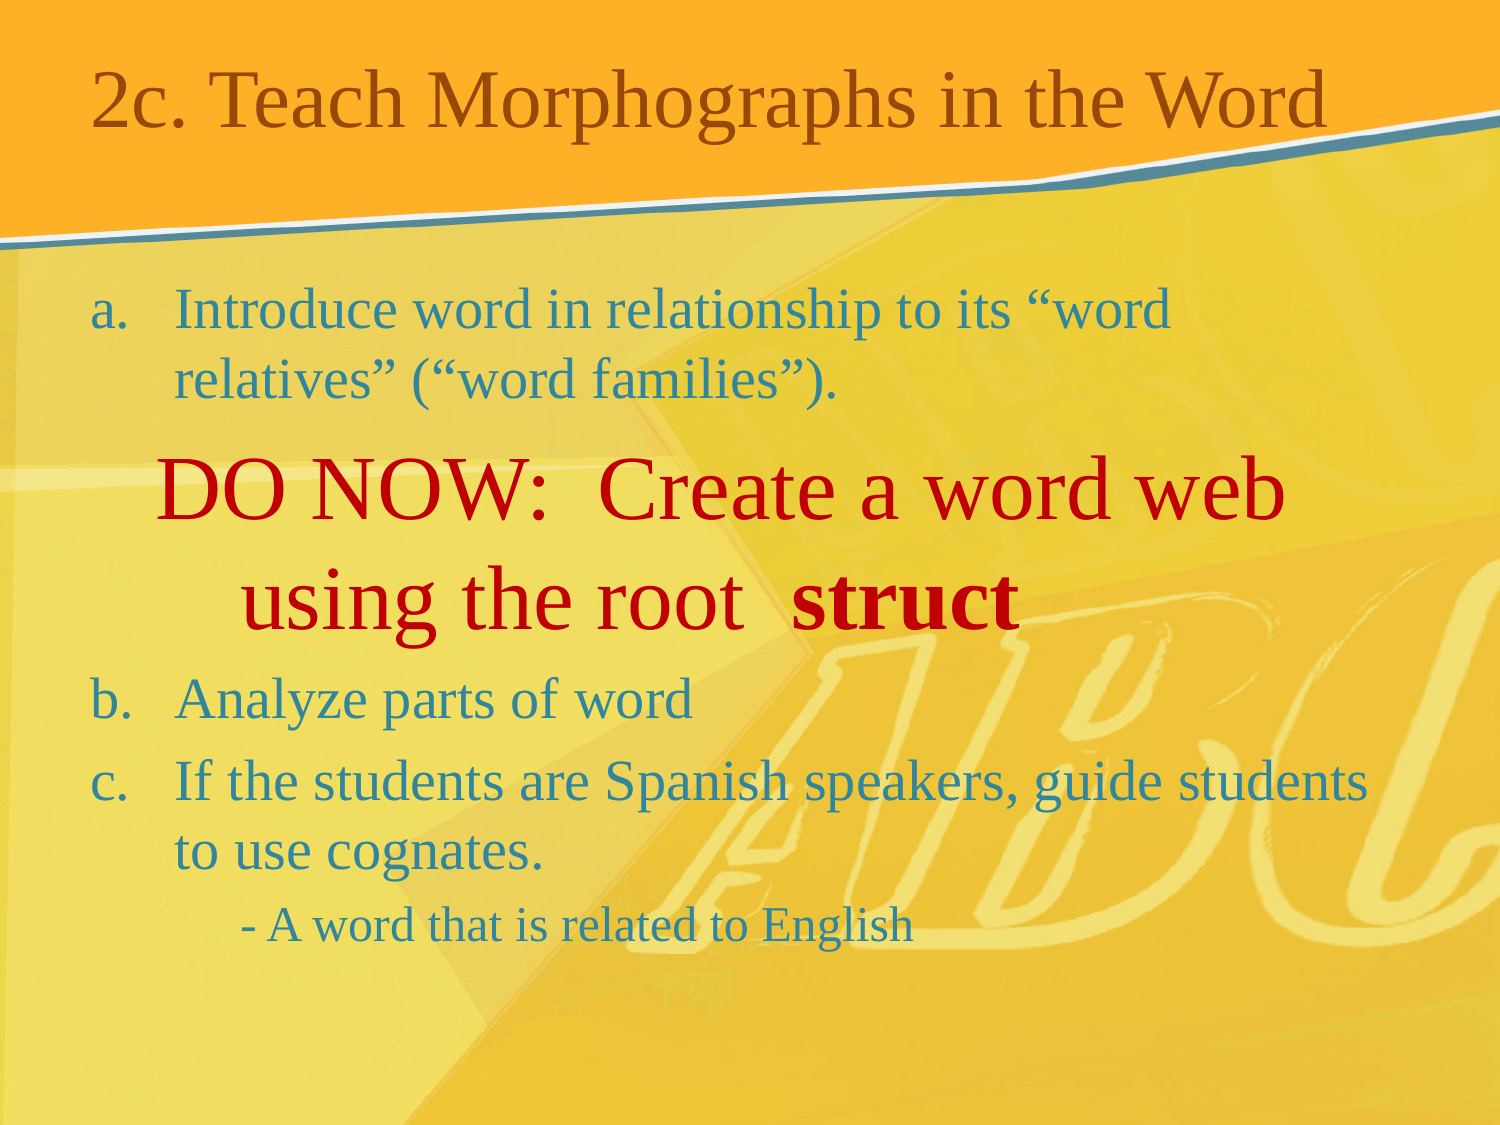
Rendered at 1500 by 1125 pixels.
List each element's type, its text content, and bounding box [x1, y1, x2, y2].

picture [0, 0, 1500, 1125]
list Introduce word in relationship to its “word relatives” (“word families”). DO NOW: Create a word web using the root struct Analyze parts of word If the students are Spanish speakers, guide students to use cognates. - A word that is related to English [74, 262, 1426, 1006]
title 2c. Teach Morphographs in the Word [74, 0, 1426, 188]
